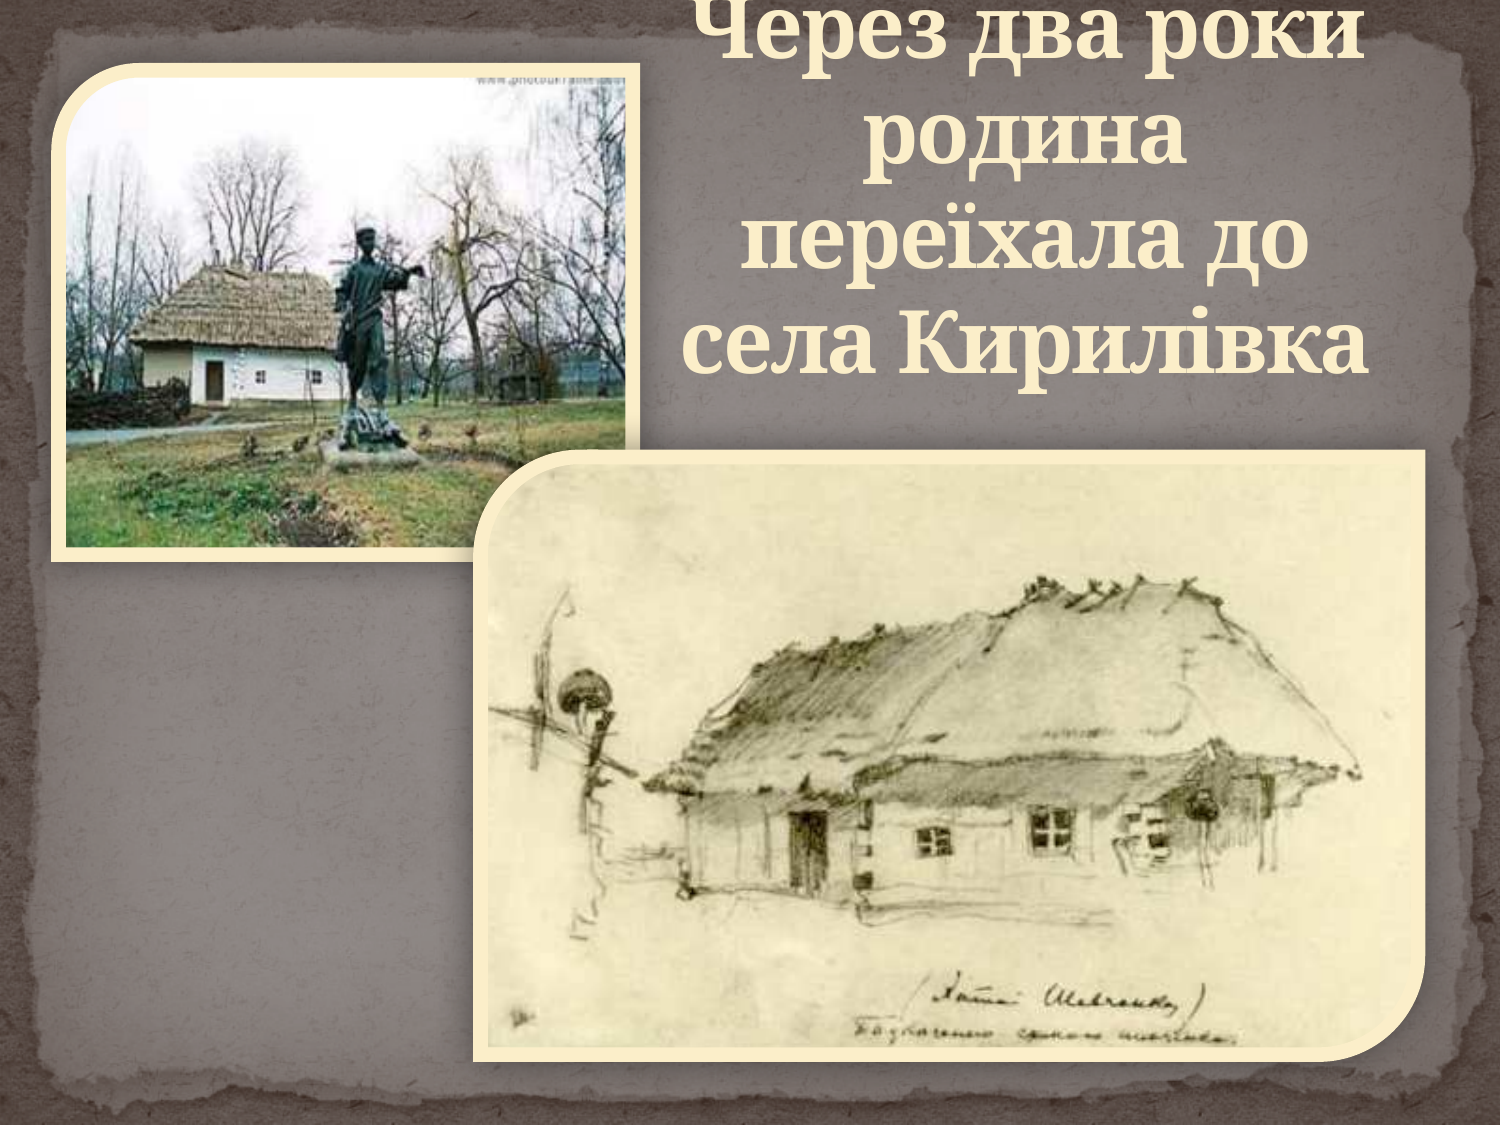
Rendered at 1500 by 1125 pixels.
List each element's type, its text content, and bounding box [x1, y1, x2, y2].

picture [480, 456, 1419, 1055]
picture [58, 70, 633, 555]
title Через два роки родина переїхала до села Кирилівка [621, 24, 1430, 399]
